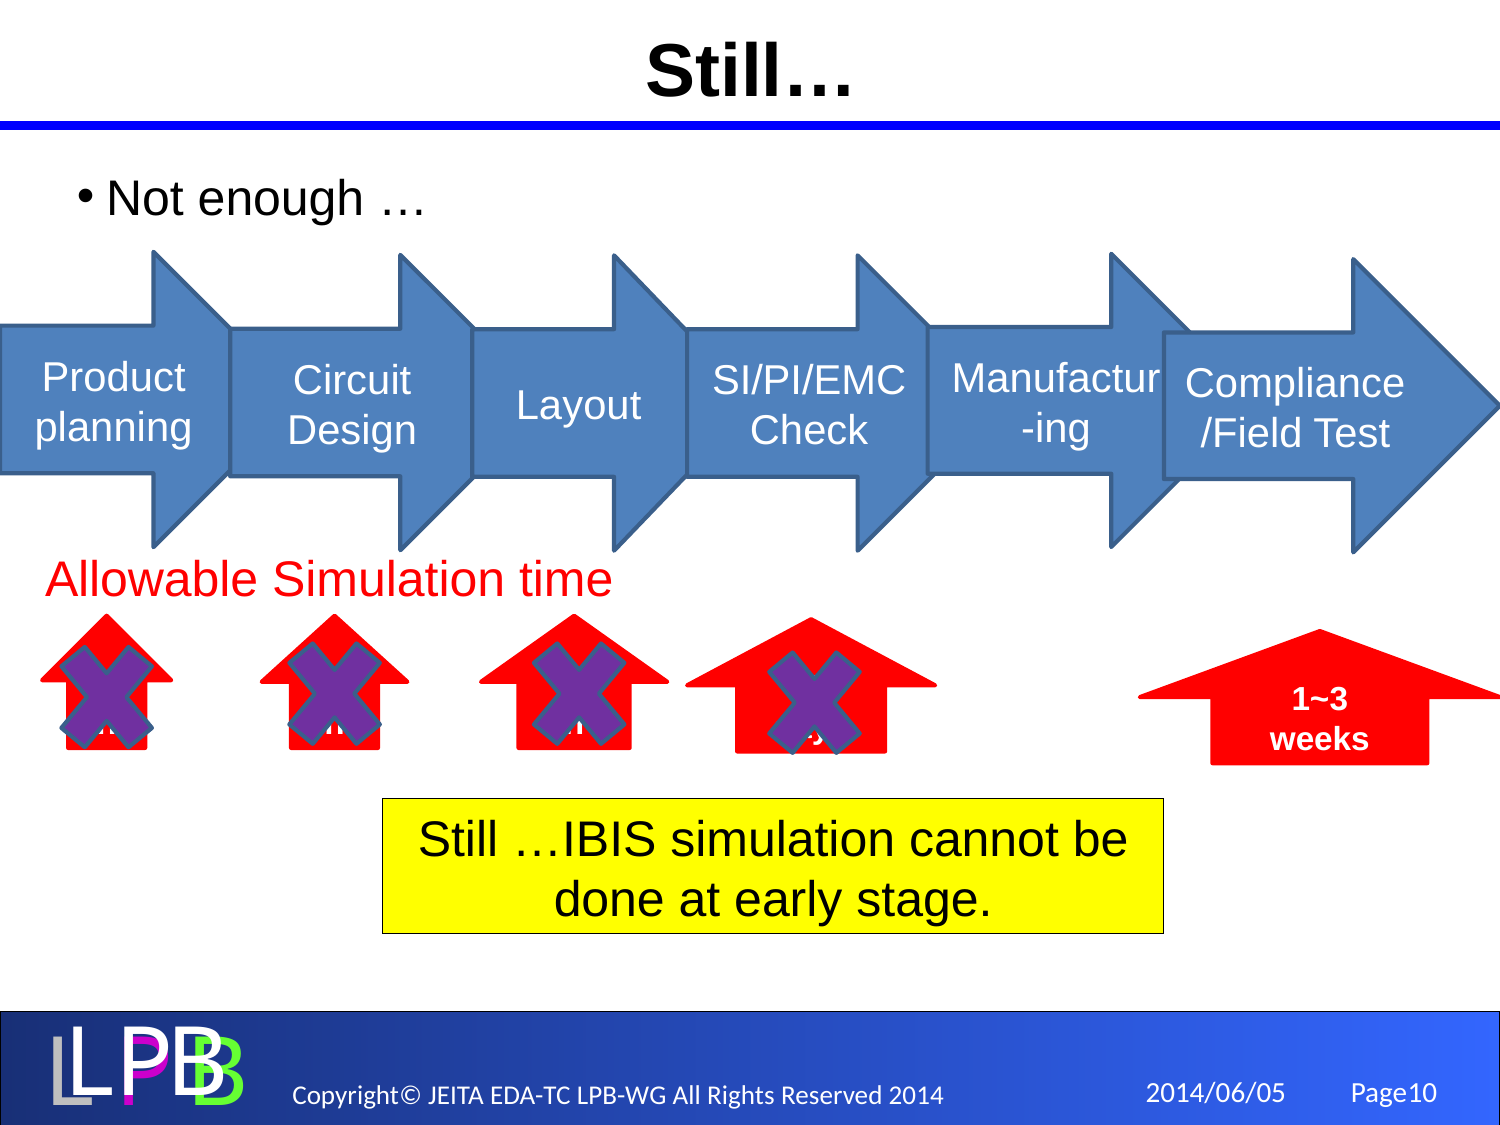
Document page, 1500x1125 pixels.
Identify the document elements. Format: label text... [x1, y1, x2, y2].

list Not enough … [61, 158, 1412, 291]
text_box 3 days [685, 617, 938, 754]
text_box Still …IBIS simulation cannot be done at early stage. [382, 798, 1164, 934]
text_box Circuit Design [228, 252, 476, 553]
text_box [531, 641, 627, 746]
text_box [287, 641, 382, 746]
text_box Compliance /Field Test [1161, 257, 1500, 555]
text_box SI/PI/EMC Check [685, 253, 936, 553]
text_box [59, 644, 154, 750]
text_box 0.5h [66, 725, 148, 751]
text_box 1 h [259, 614, 410, 721]
text_box Allowable Simulation time [30, 538, 632, 614]
text_box Layout [470, 253, 686, 553]
text_box Manufactur -ing [925, 251, 1191, 549]
text_box [767, 650, 862, 755]
text_box 1 h [288, 722, 381, 751]
text_box Product planning [0, 249, 231, 550]
title Still… [80, 19, 1424, 114]
text_box 0.5h [40, 613, 174, 718]
text_box 1~3 weeks [1137, 629, 1500, 766]
text_box 3 h [479, 614, 670, 751]
